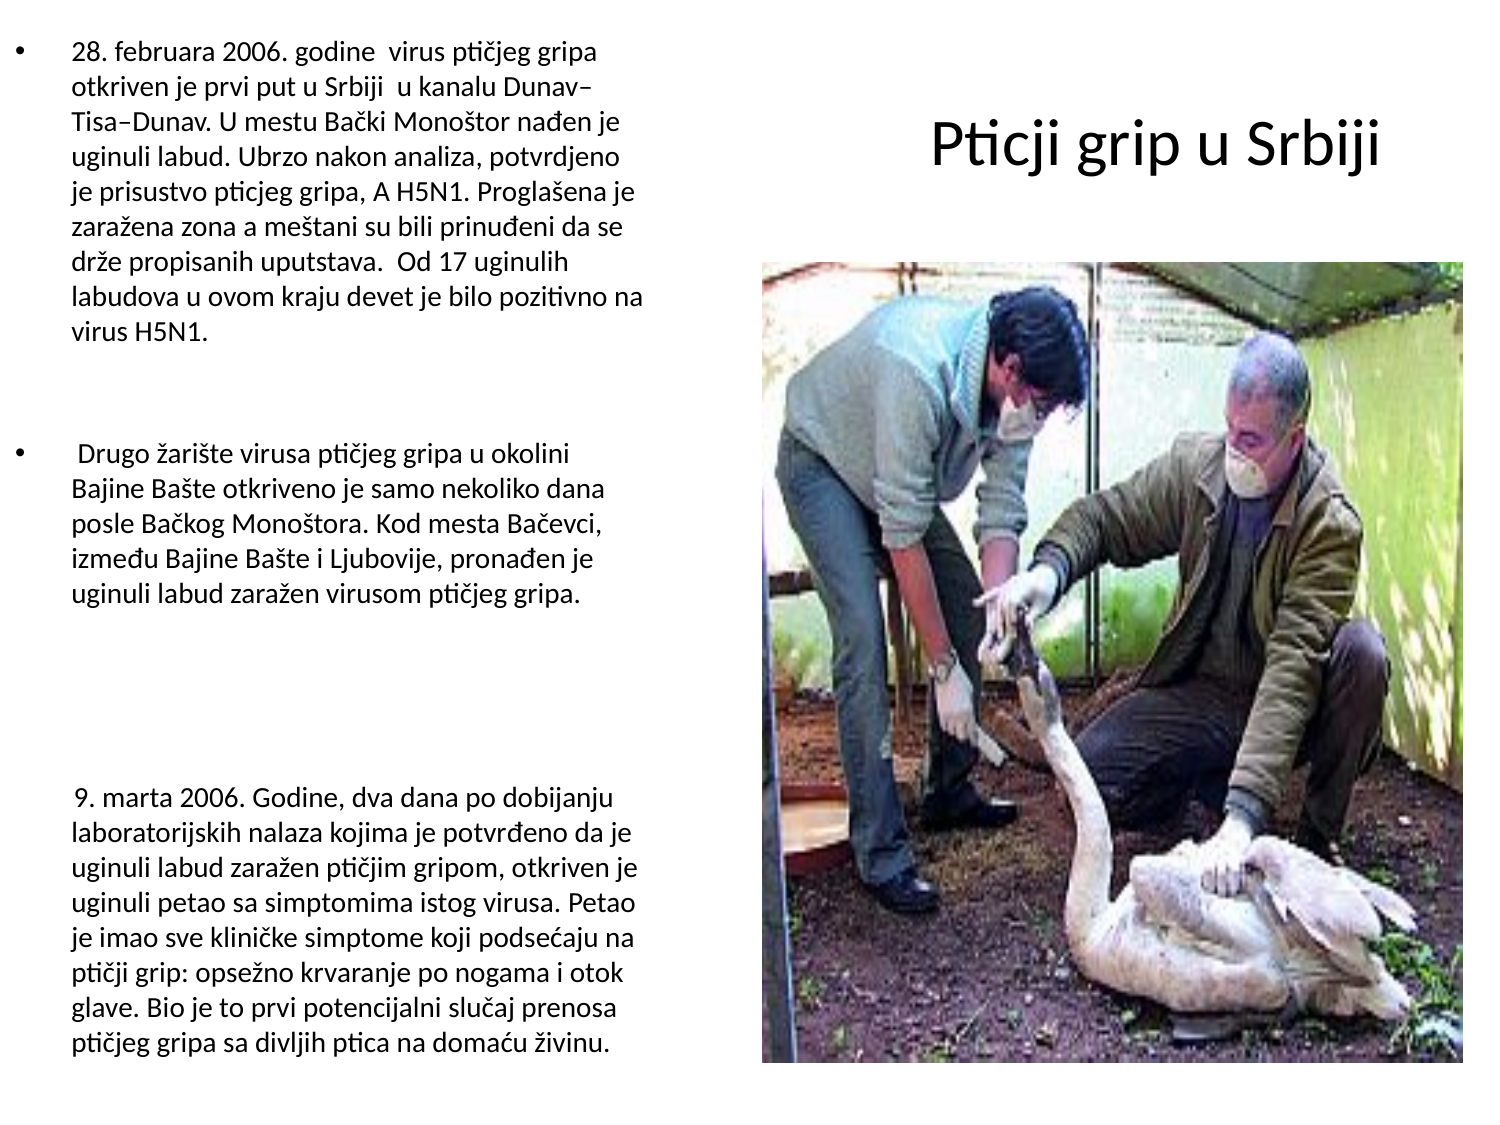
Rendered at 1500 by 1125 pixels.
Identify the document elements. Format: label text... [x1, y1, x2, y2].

picture [762, 262, 1463, 1063]
title Pticji grip u Srbiji [812, 45, 1500, 233]
list 28. februara 2006. godine virus ptičjeg gripa otkriven je prvi put u Srbiji u kanalu Dunav–Tisa–Dunav. U mestu Bački Monoštor nađen je uginuli labud. Ubrzo nakon analiza, potvrdjeno je prisustvo pticjeg gripa, A H5N1. Proglašena je zaražena zona a meštani su bili prinuđeni da se drže propisanih uputstava. Od 17 uginulih labudova u ovom kraju devet je bilo pozitivno na virus H5N1. Drugo žarište virusa ptičjeg gripa u okolini Bajine Bašte otkriveno je samo nekoliko dana posle Bačkog Monoštora. Kod mesta Bačevci, između Bajine Bašte i Ljubovije, pronađen je uginuli labud zaražen virusom ptičjeg gripa. 9. marta 2006. Godine, dva dana po dobijanju laboratorijskih nalaza kojima je potvrđeno da je uginuli labud zaražen ptičjim gripom, otkriven je uginuli petao sa simptomima istog virusa. Petao je imao sve kliničke simptome koji podsećaju na ptičji grip: opsežno krvaranje po nogama i otok glave. Bio je to prvi potencijalni slučaj prenosa ptičjeg gripa sa divljih ptica na domaću živinu. [0, 24, 663, 1125]
